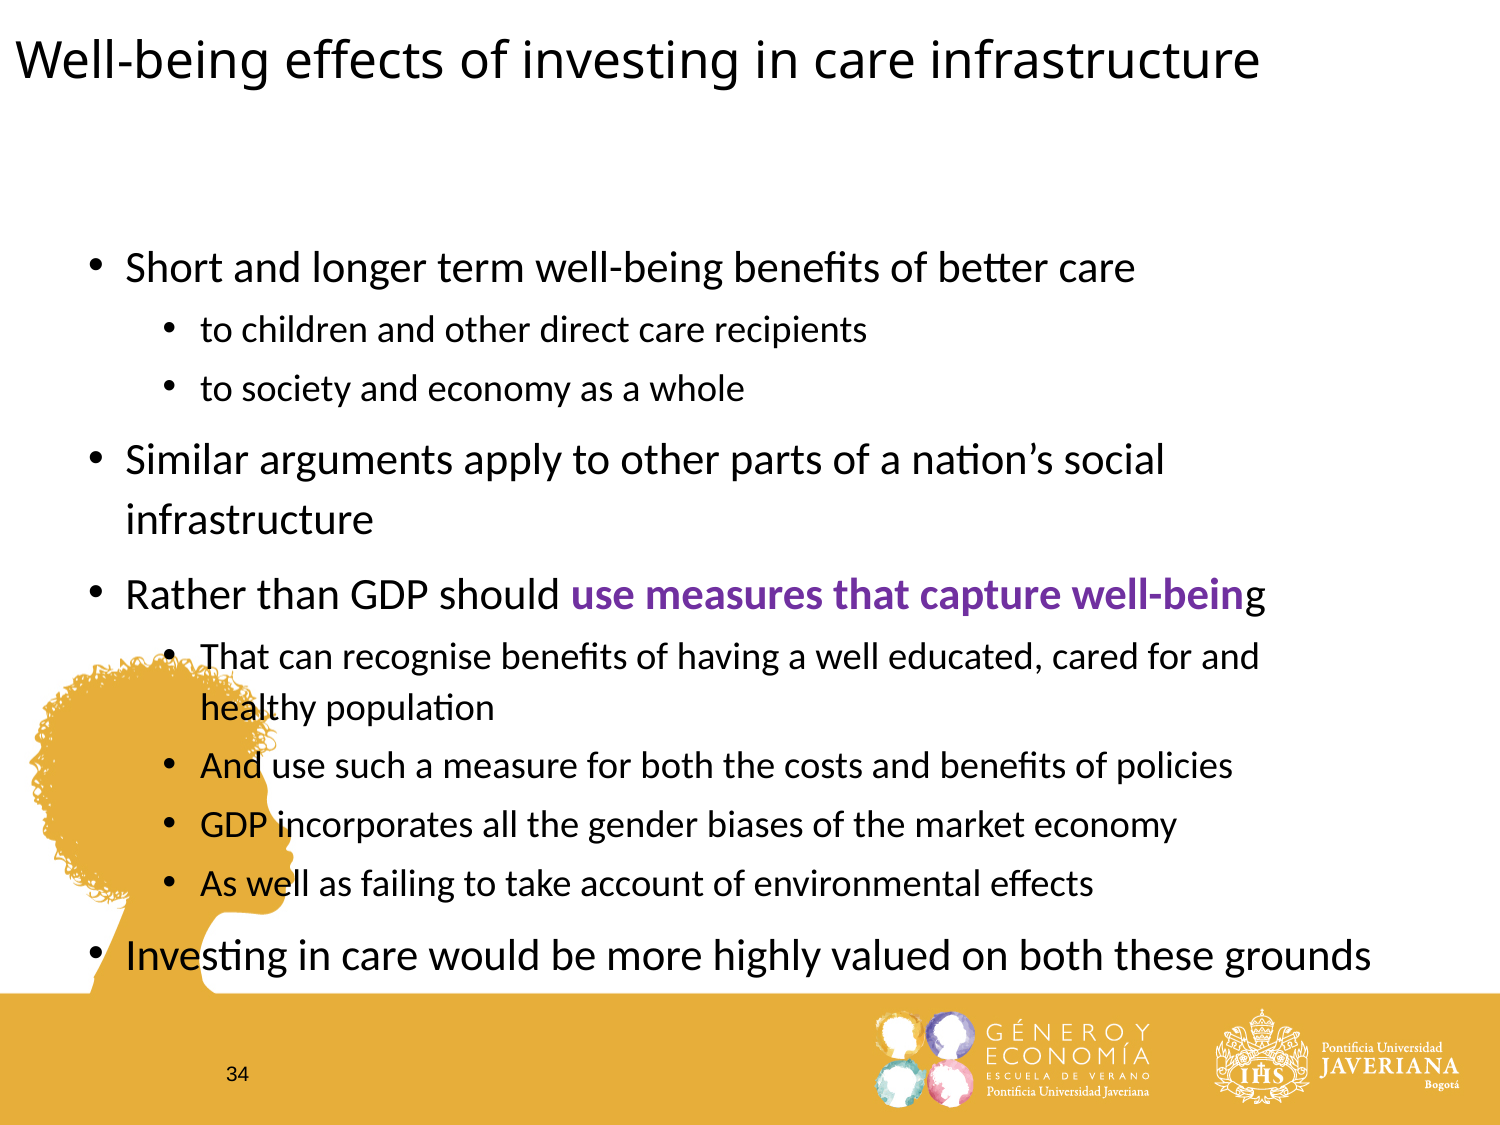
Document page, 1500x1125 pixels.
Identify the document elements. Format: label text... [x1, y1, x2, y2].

slide_number 34 [0, 1042, 475, 1103]
list Short and longer term well-being benefits of better care to children and other direct care recipients to society and economy as a whole Similar arguments apply to other parts of a nation’s social infrastructure Rather than GDP should use measures that capture well-being That can recognise benefits of having a well educated, cared for and healthy population And use such a measure for both the costs and benefits of policies GDP incorporates all the gender biases of the market economy As well as failing to take account of environmental effects Investing in care would be more highly valued on both these grounds [73, 156, 1397, 987]
picture [0, 0, 1500, 1125]
title Well-being effects of investing in care infrastructure [0, 10, 1494, 113]
